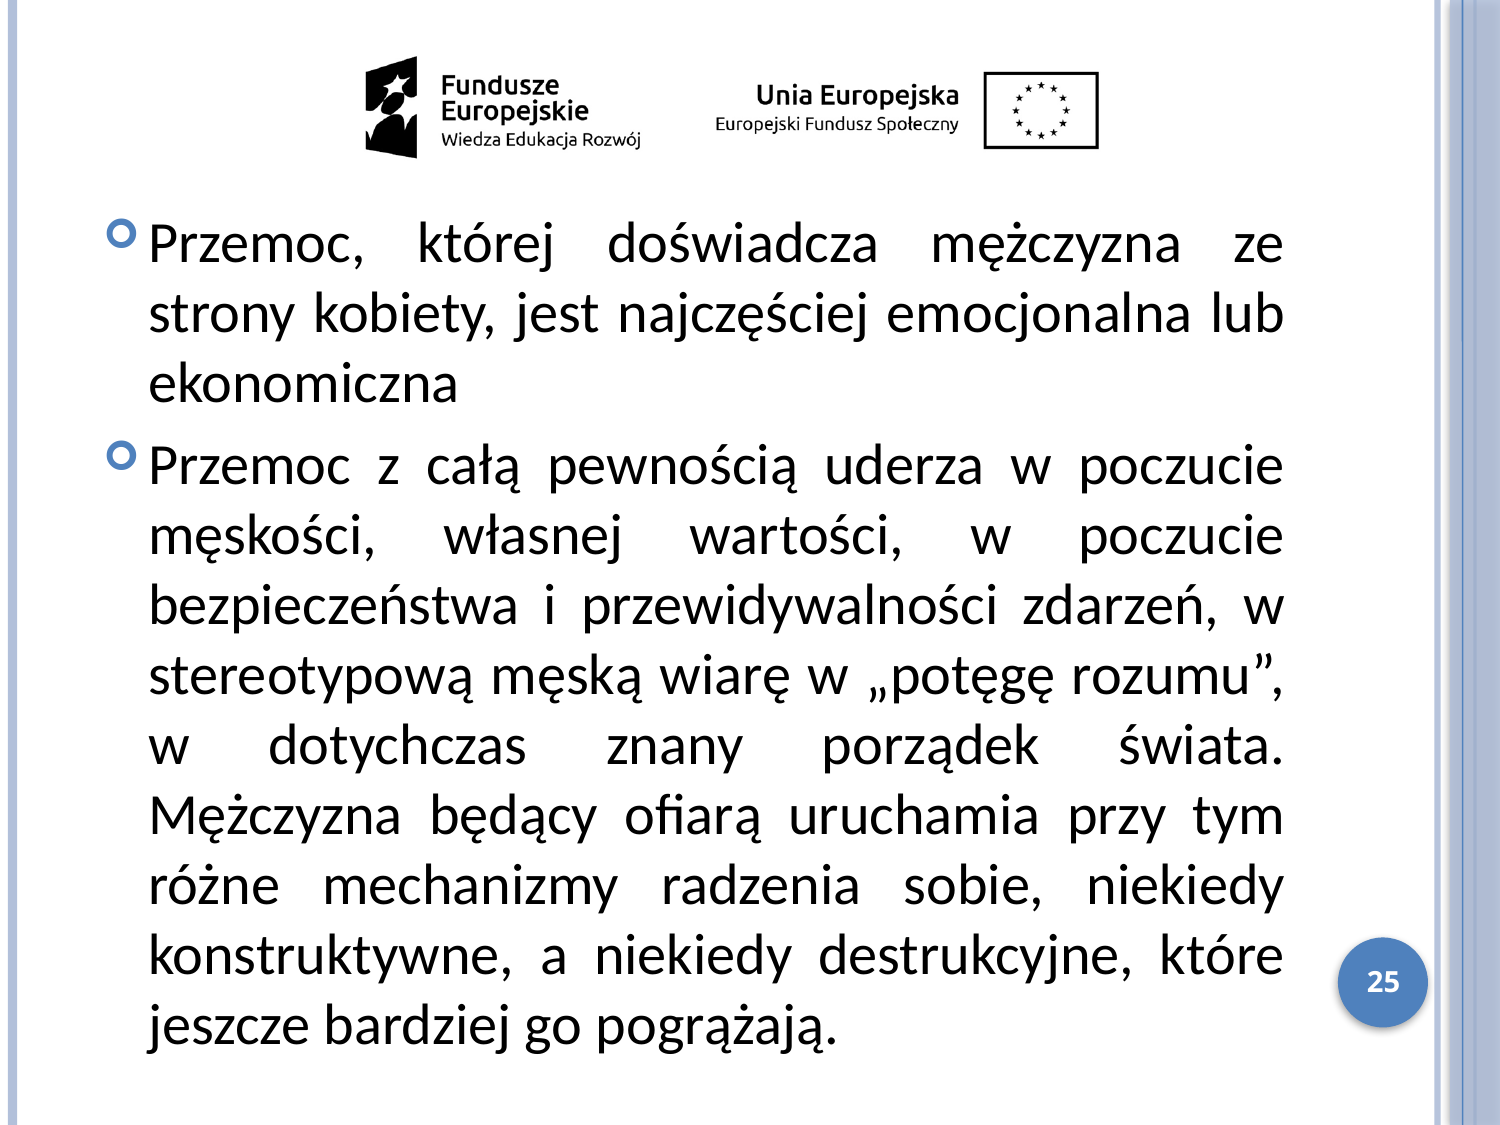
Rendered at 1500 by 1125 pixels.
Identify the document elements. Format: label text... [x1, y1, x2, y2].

slide_number 25 [1333, 940, 1434, 1027]
list Przemoc, której doświadcza mężczyzna ze strony kobiety, jest najczęściej emocjonalna lub ekonomiczna Przemoc z całą pewnością uderza w poczucie męskości, własnej wartości, w poczucie bezpieczeństwa i przewidywalności zdarzeń, w stereotypową męską wiarę w „potęgę rozumu”, w dotychczas znany porządek świata. Mężczyzna będący ofiarą uruchamia przy tym różne mechanizmy radzenia sobie, niekiedy konstruktywne, a niekiedy destrukcyjne, które jeszcze bardziej go pogrążają. [88, 196, 1300, 1062]
picture [340, 30, 1124, 184]
